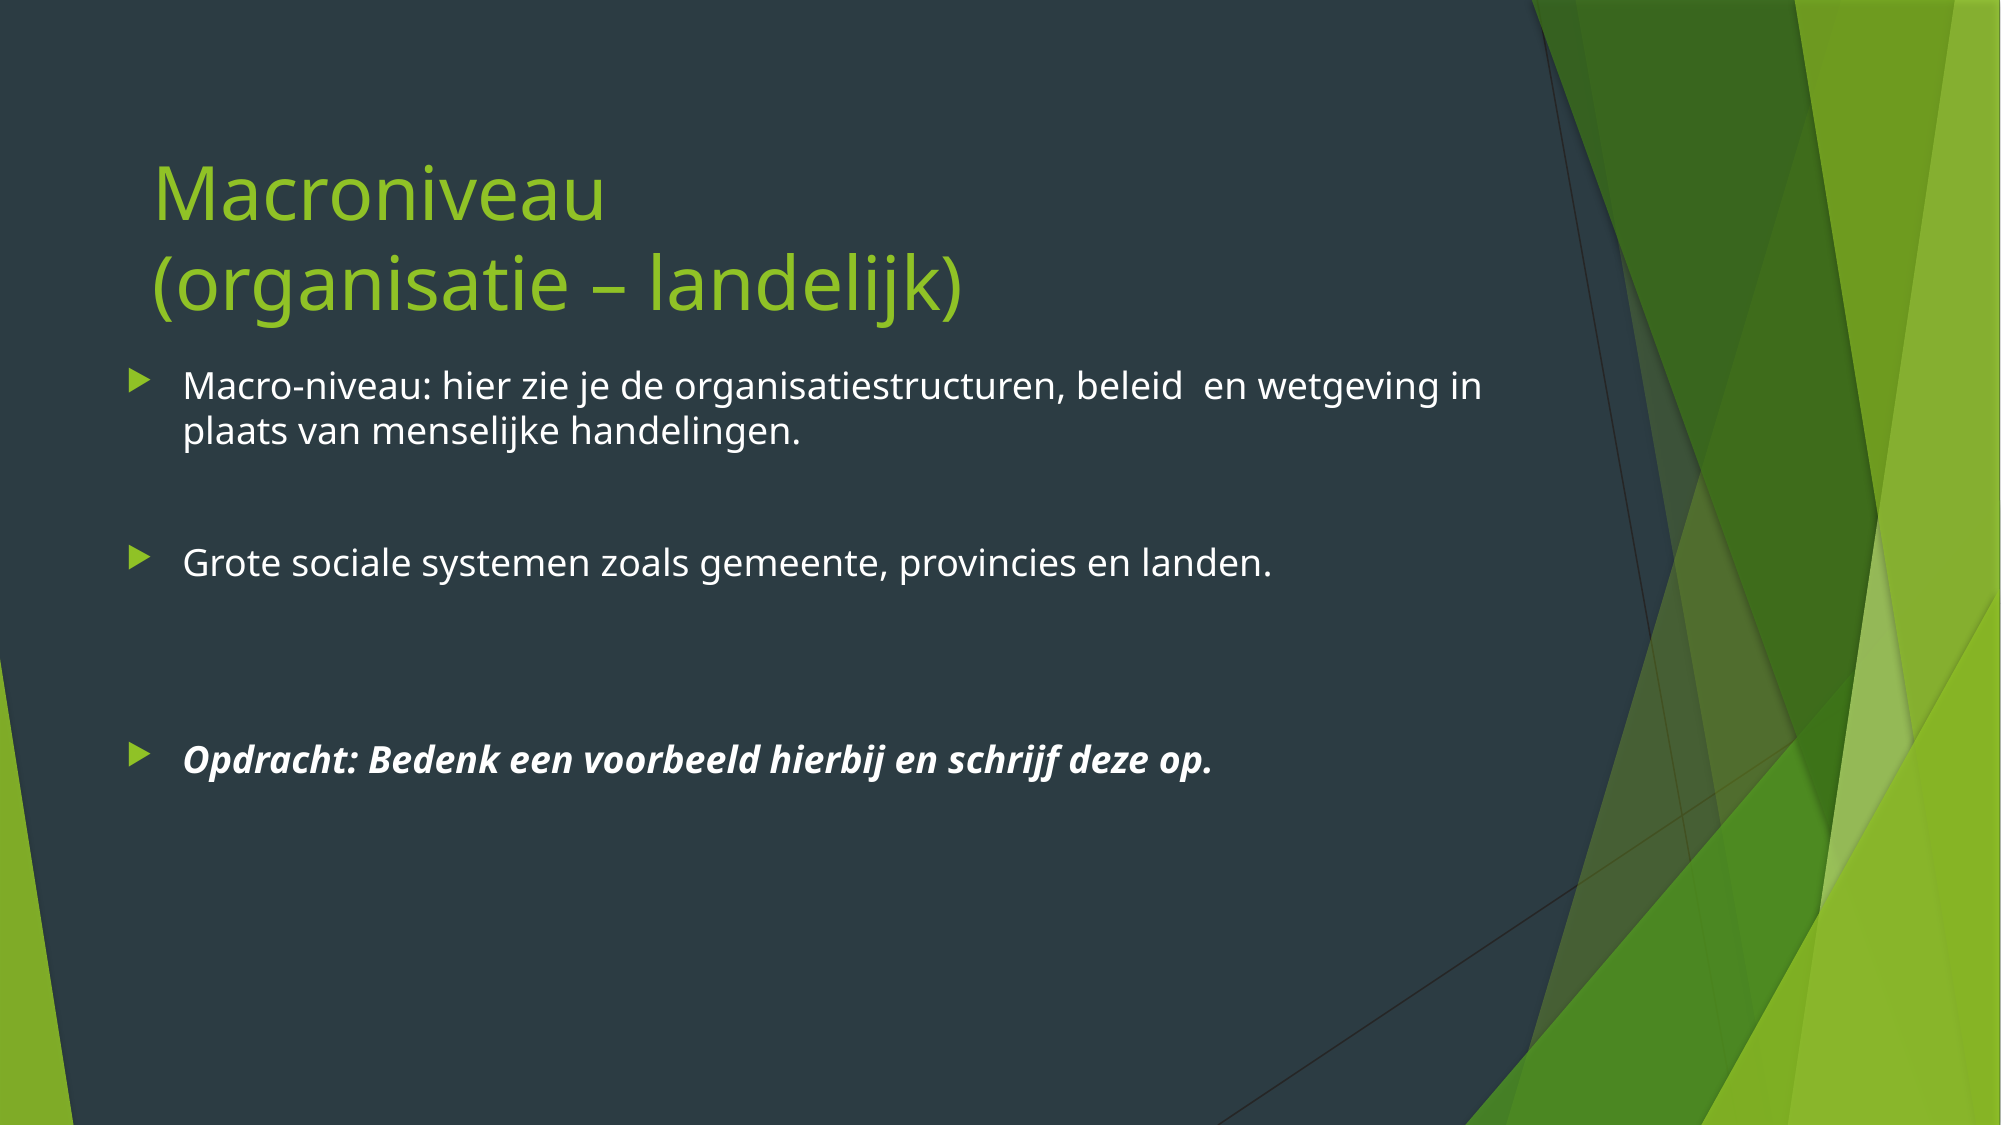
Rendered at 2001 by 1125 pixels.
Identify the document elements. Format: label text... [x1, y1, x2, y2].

list Macro-niveau: hier zie je de organisatiestructuren, beleid en wetgeving in plaats van menselijke handelingen. Grote sociale systemen zoals gemeente, provincies en landen. Opdracht: Bedenk een voorbeeld hierbij en schrijf deze op. [111, 354, 1522, 992]
title Macroniveau (organisatie – landelijk) [137, 137, 1548, 355]
